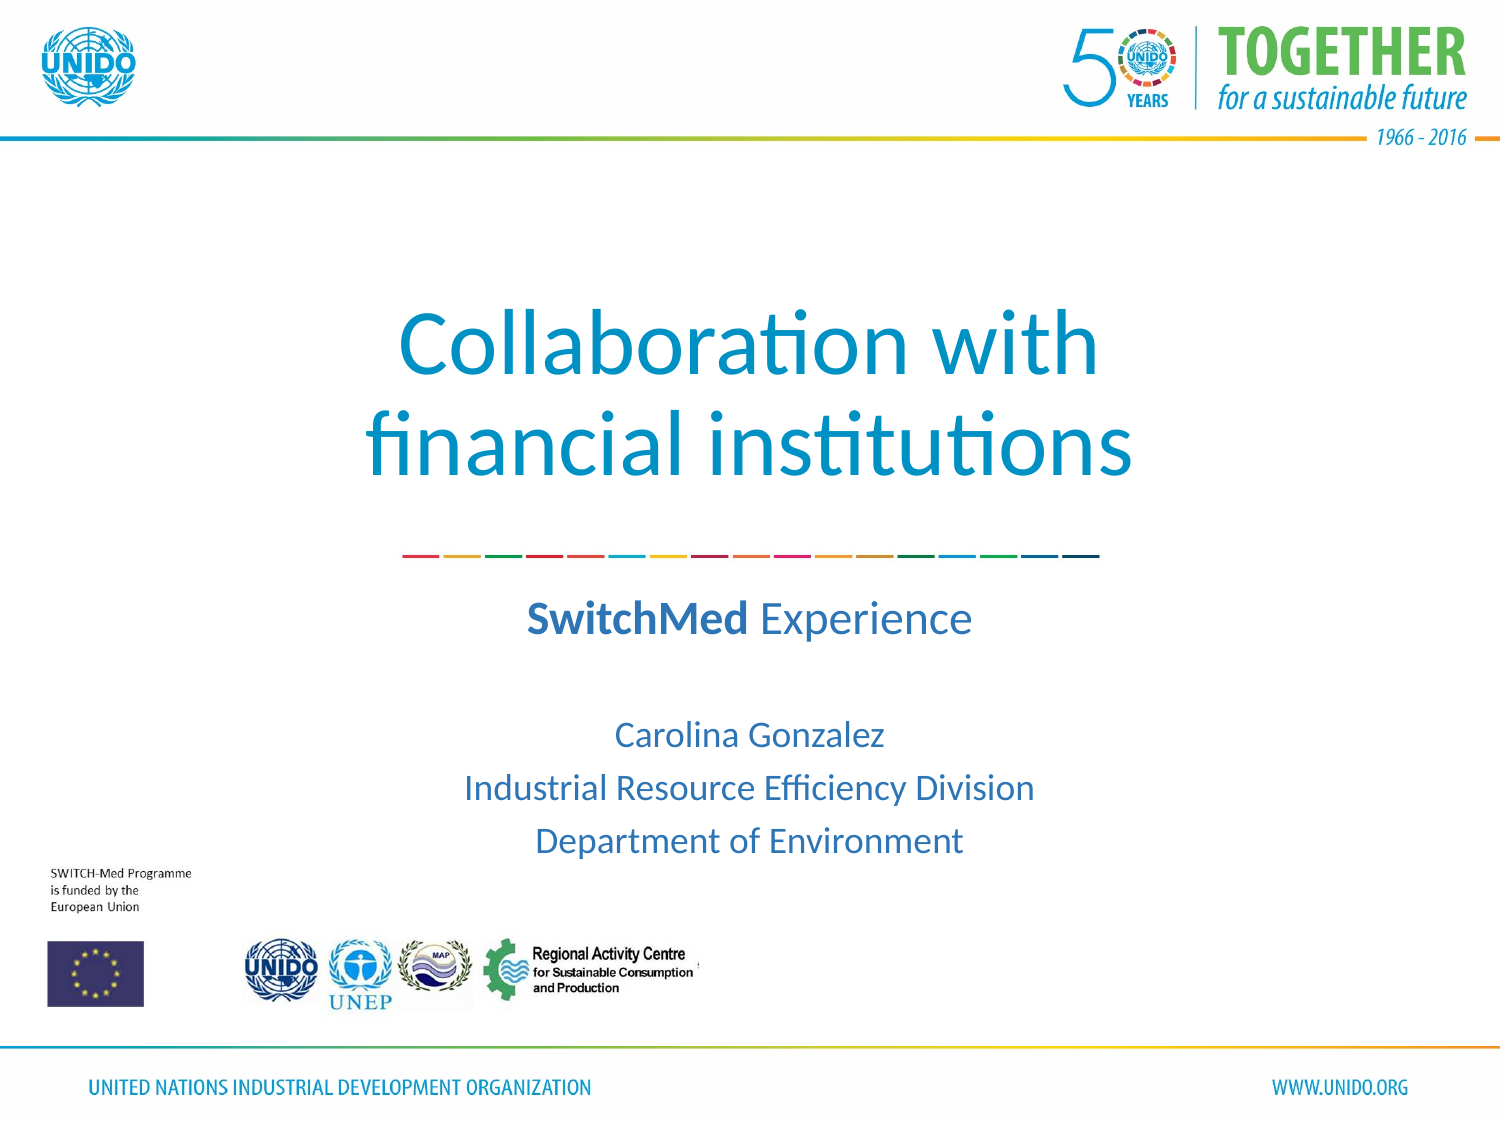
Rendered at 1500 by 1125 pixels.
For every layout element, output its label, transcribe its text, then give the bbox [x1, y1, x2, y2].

subtitle SwitchMed Experience Carolina Gonzalez Industrial Resource Efficiency Division Department of Environment [112, 586, 1388, 870]
picture [398, 550, 1102, 563]
picture [0, 1046, 1500, 1122]
title Collaboration with financial institutions [230, 149, 1270, 504]
picture [0, 0, 1500, 147]
picture [40, 860, 716, 1032]
